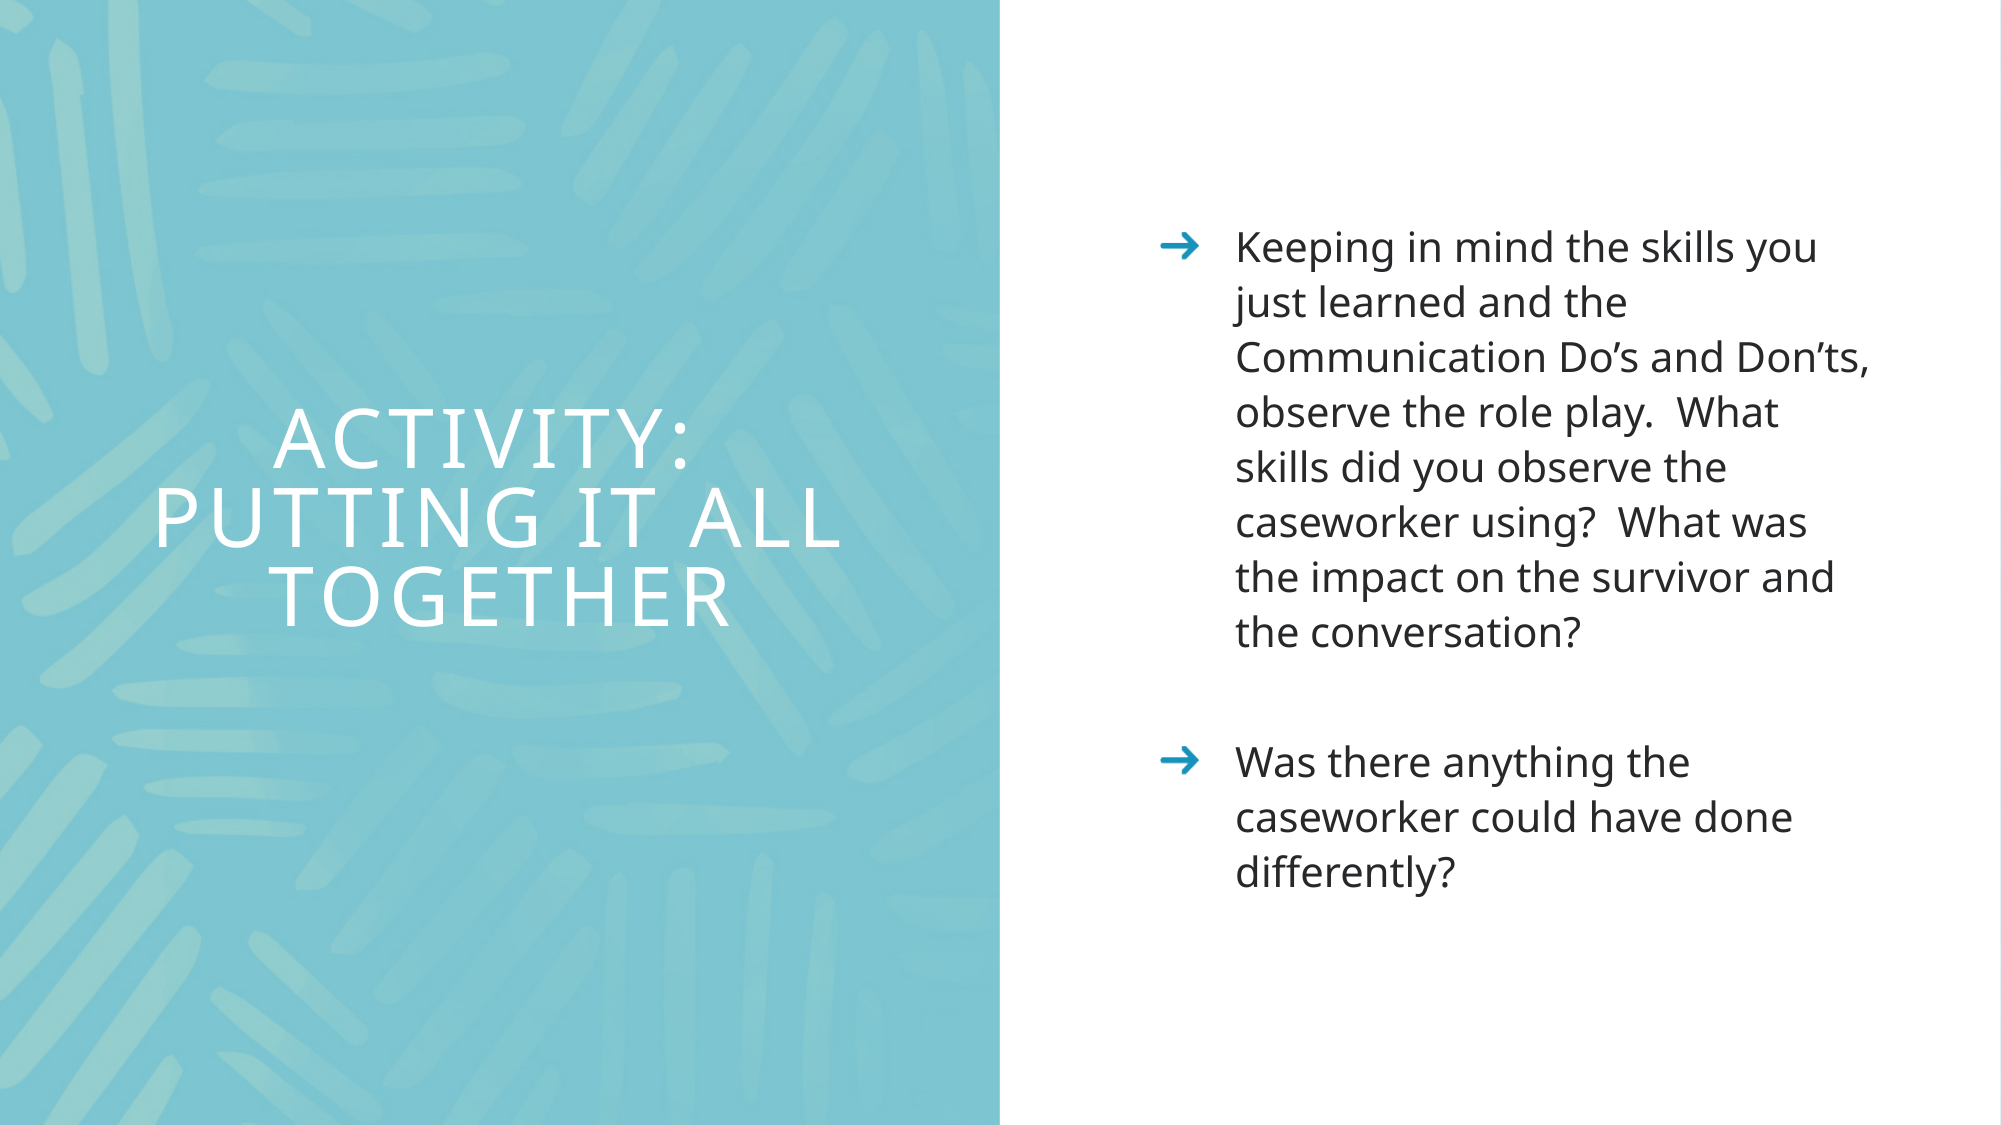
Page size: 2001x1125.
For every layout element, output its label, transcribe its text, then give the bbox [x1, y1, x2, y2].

list Keeping in mind the skills you just learned and the Communication Do’s and Don’ts, observe the role play. What skills did you observe the caseworker using? What was the impact on the survivor and the conversation? Was there anything the caseworker could have done differently? [1152, 140, 1888, 971]
picture [0, 0, 2001, 1125]
title ACTIVITY: PUTTING IT ALL TOGETHER [108, 396, 892, 651]
